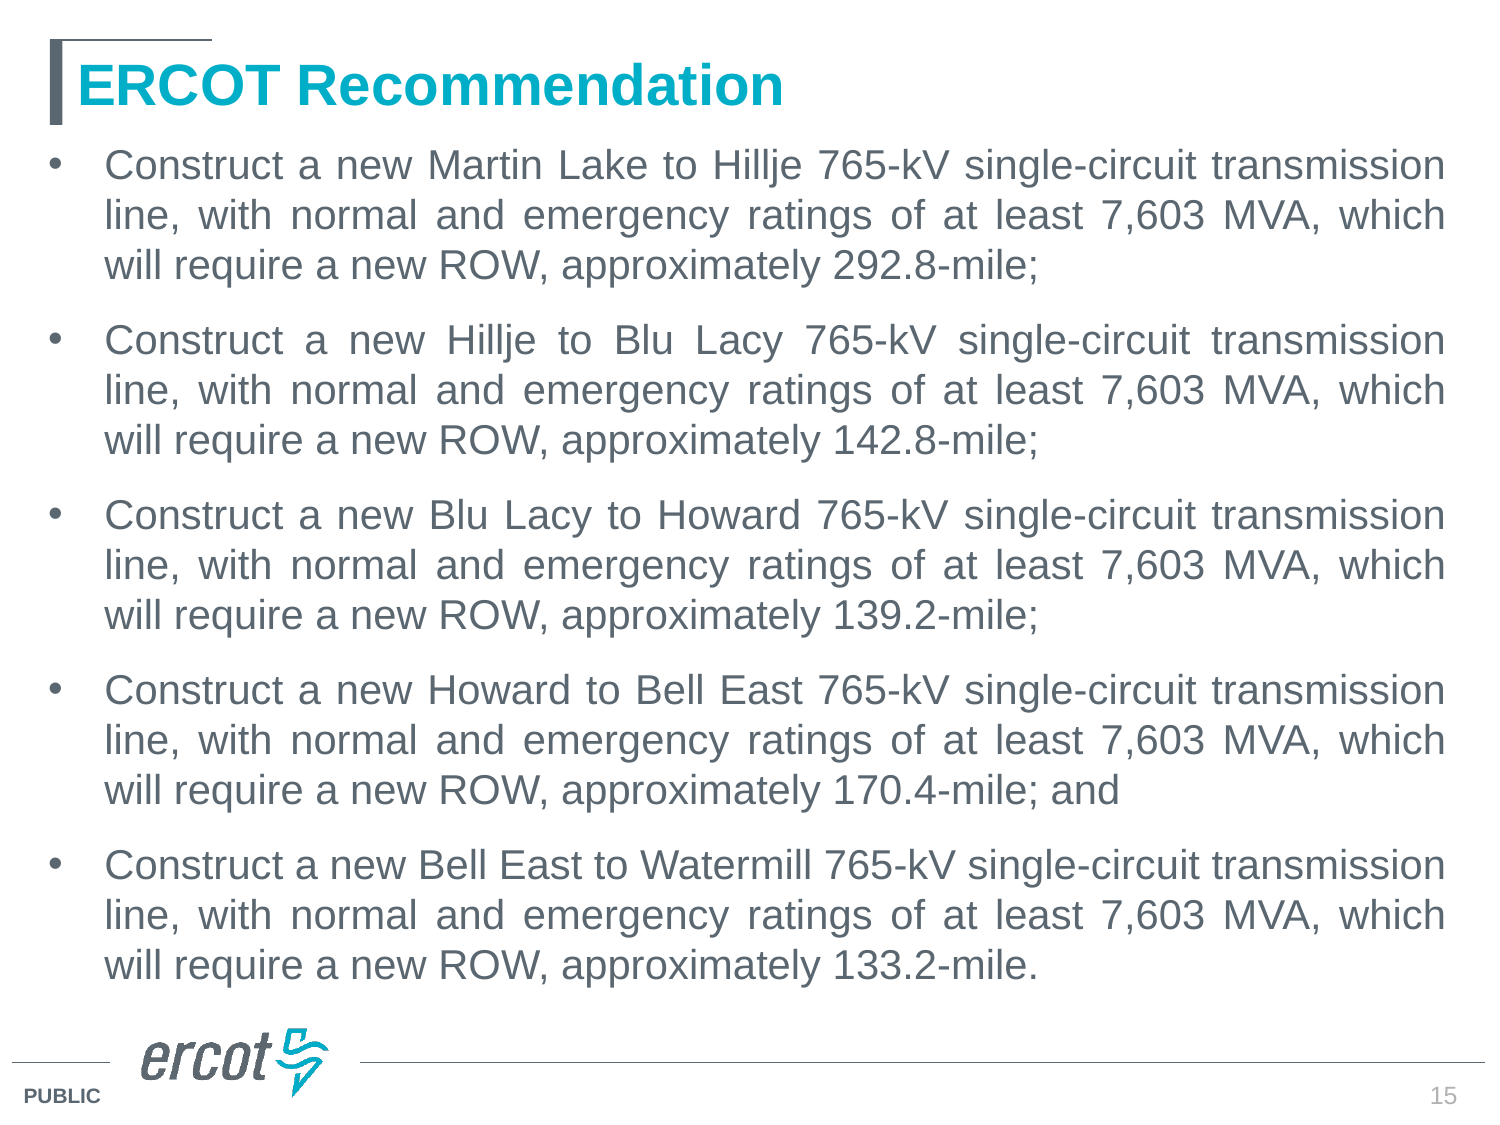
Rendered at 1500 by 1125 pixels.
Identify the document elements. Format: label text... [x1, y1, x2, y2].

slide_number 15 [1400, 1076, 1488, 1113]
list Construct a new Martin Lake to Hillje 765-kV single-circuit transmission line, with normal and emergency ratings of at least 7,603 MVA, which will require a new ROW, approximately 292.8-mile; Construct a new Hillje to Blu Lacy 765-kV single-circuit transmission line, with normal and emergency ratings of at least 7,603 MVA, which will require a new ROW, approximately 142.8-mile; Construct a new Blu Lacy to Howard 765-kV single-circuit transmission line, with normal and emergency ratings of at least 7,603 MVA, which will require a new ROW, approximately 139.2-mile; Construct a new Howard to Bell East 765-kV single-circuit transmission line, with normal and emergency ratings of at least 7,603 MVA, which will require a new ROW, approximately 170.4-mile; and Construct a new Bell East to Watermill 765-kV single-circuit transmission line, with normal and emergency ratings of at least 7,603 MVA, which will require a new ROW, approximately 133.2-mile. [33, 130, 1462, 1046]
title ERCOT Recommendation [62, 39, 1450, 125]
picture [137, 1046, 332, 1100]
